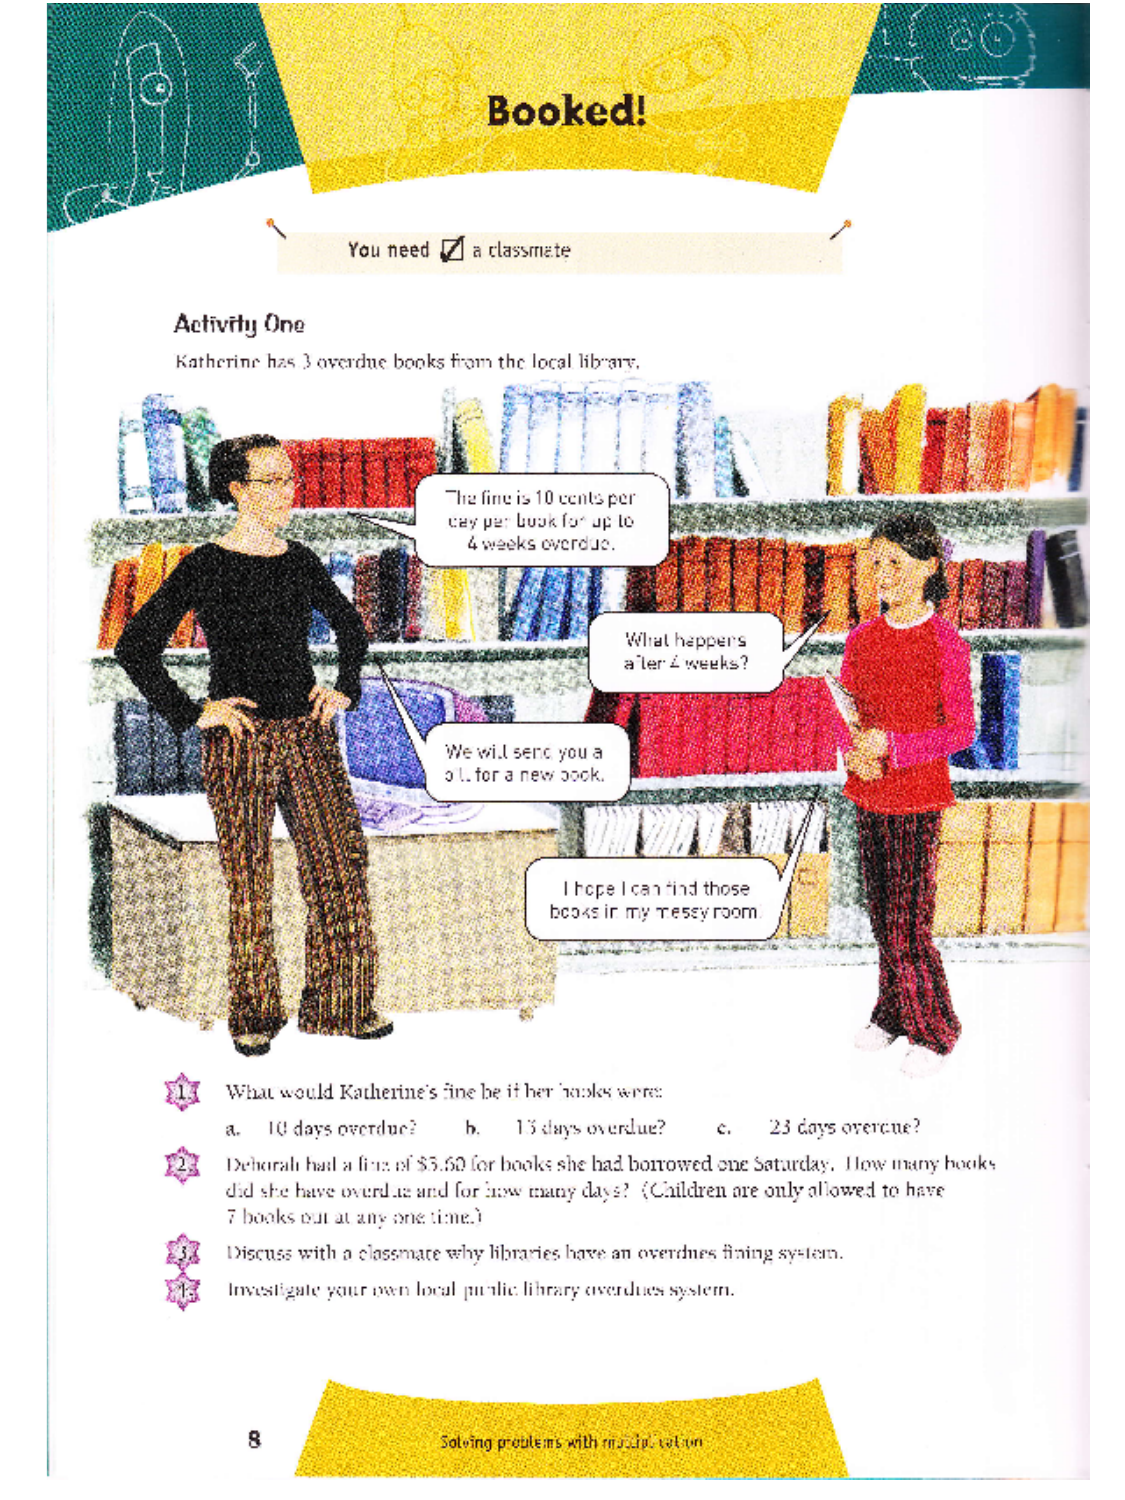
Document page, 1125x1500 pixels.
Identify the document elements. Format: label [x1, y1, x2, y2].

text_box [46, 3, 1091, 1480]
